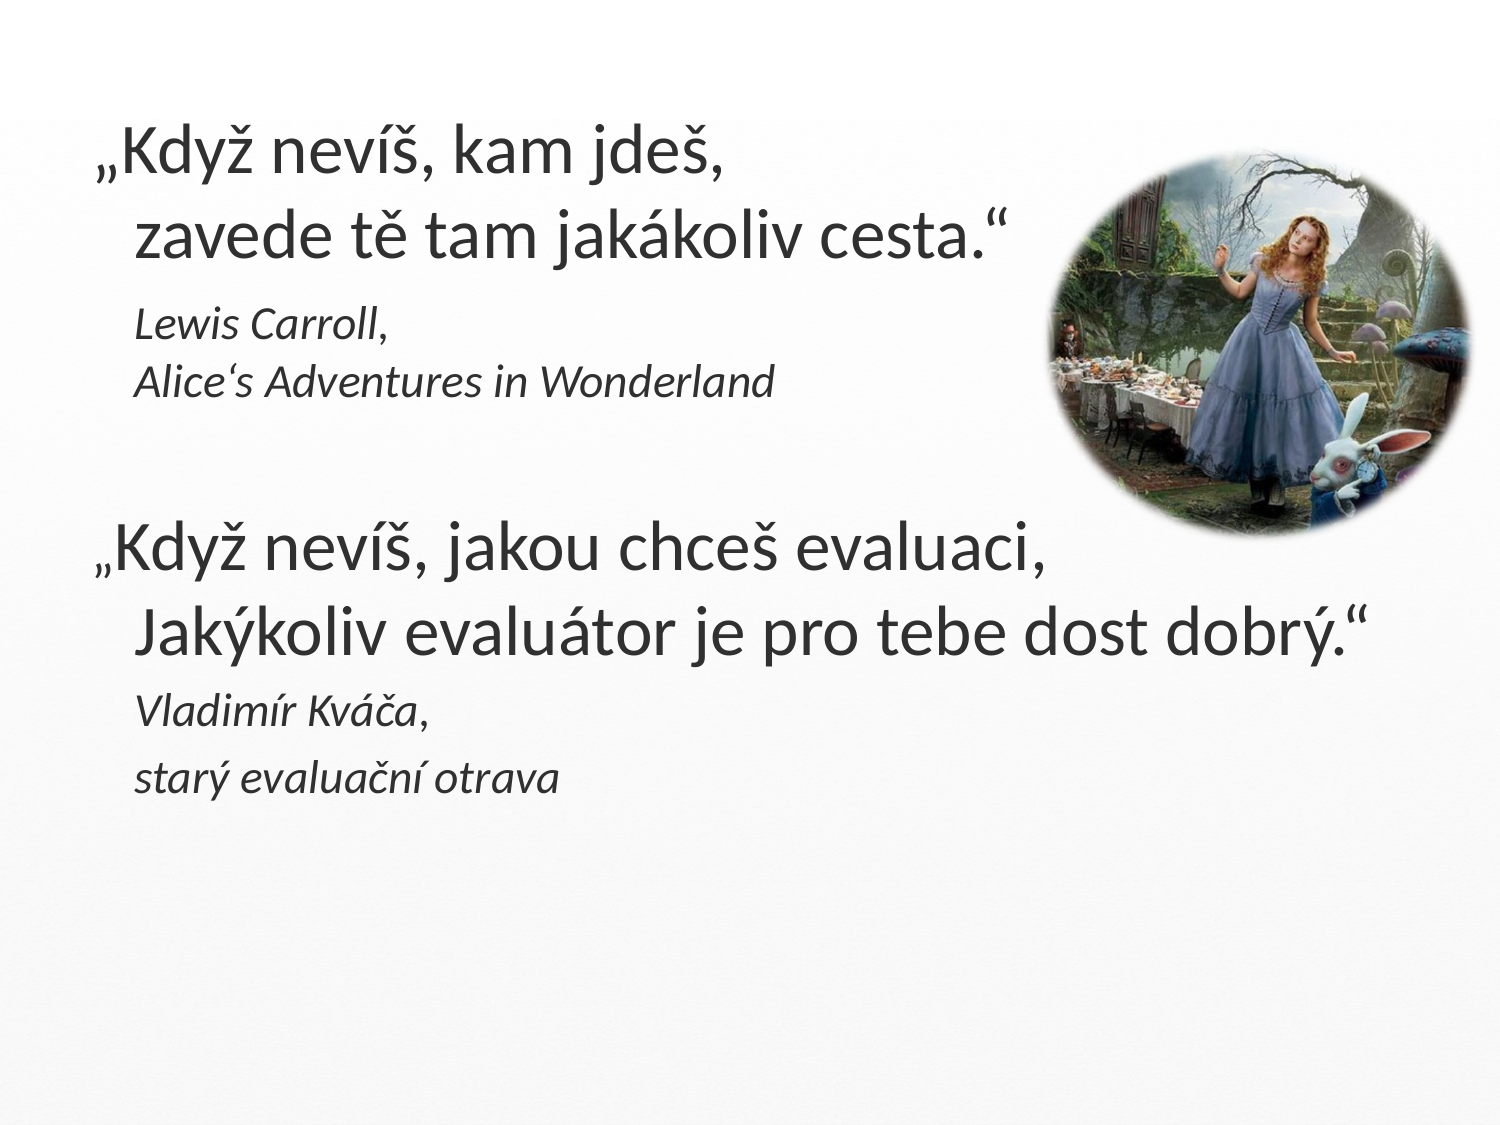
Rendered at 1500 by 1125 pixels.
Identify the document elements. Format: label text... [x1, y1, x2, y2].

list „Když nevíš, kam jdeš, zavede tě tam jakákoliv cesta.“ Lewis Carroll, Alice‘s Adventures in Wonderland „Když nevíš, jakou chceš evaluaci, Jakýkoliv evaluátor je pro tebe dost dobrý.“ Vladimír Kváča, starý evaluační otrava [76, 90, 1459, 1000]
picture [1038, 142, 1480, 546]
